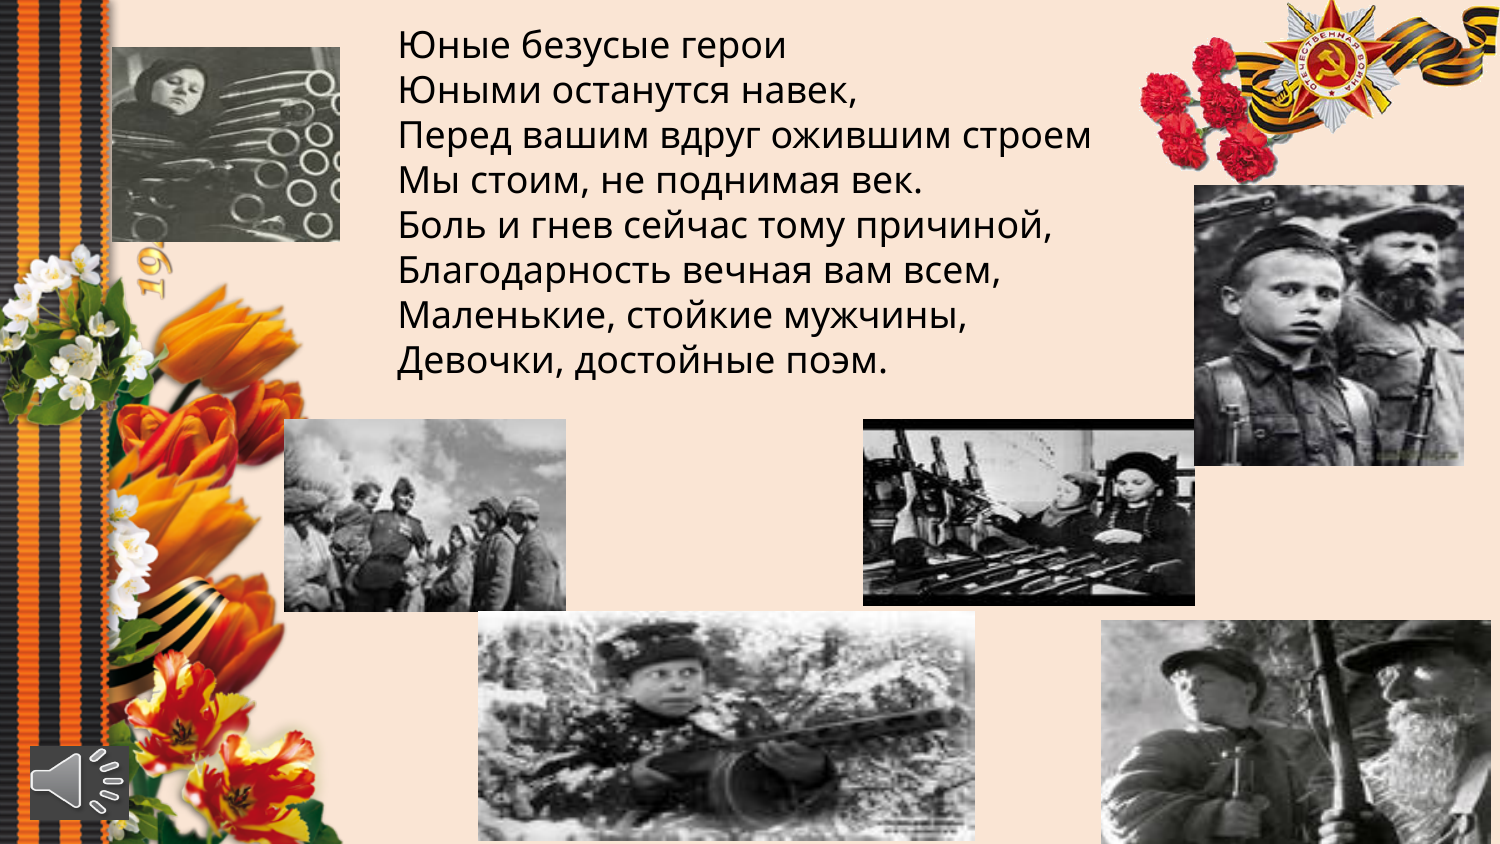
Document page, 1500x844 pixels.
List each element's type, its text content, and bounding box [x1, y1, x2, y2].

picture [863, 0, 1500, 607]
text_box Юные безусые герои Юными останутся навек, Перед вашим вдруг ожившим строем Мы стоим, не поднимая век. Боль и гнев сейчас тому причиной, Благодарность вечная вам всем, Маленькие, стойкие мужчины, Девочки, достойные поэм. [382, 14, 1108, 389]
picture [1100, 620, 1492, 844]
picture [0, 0, 975, 844]
